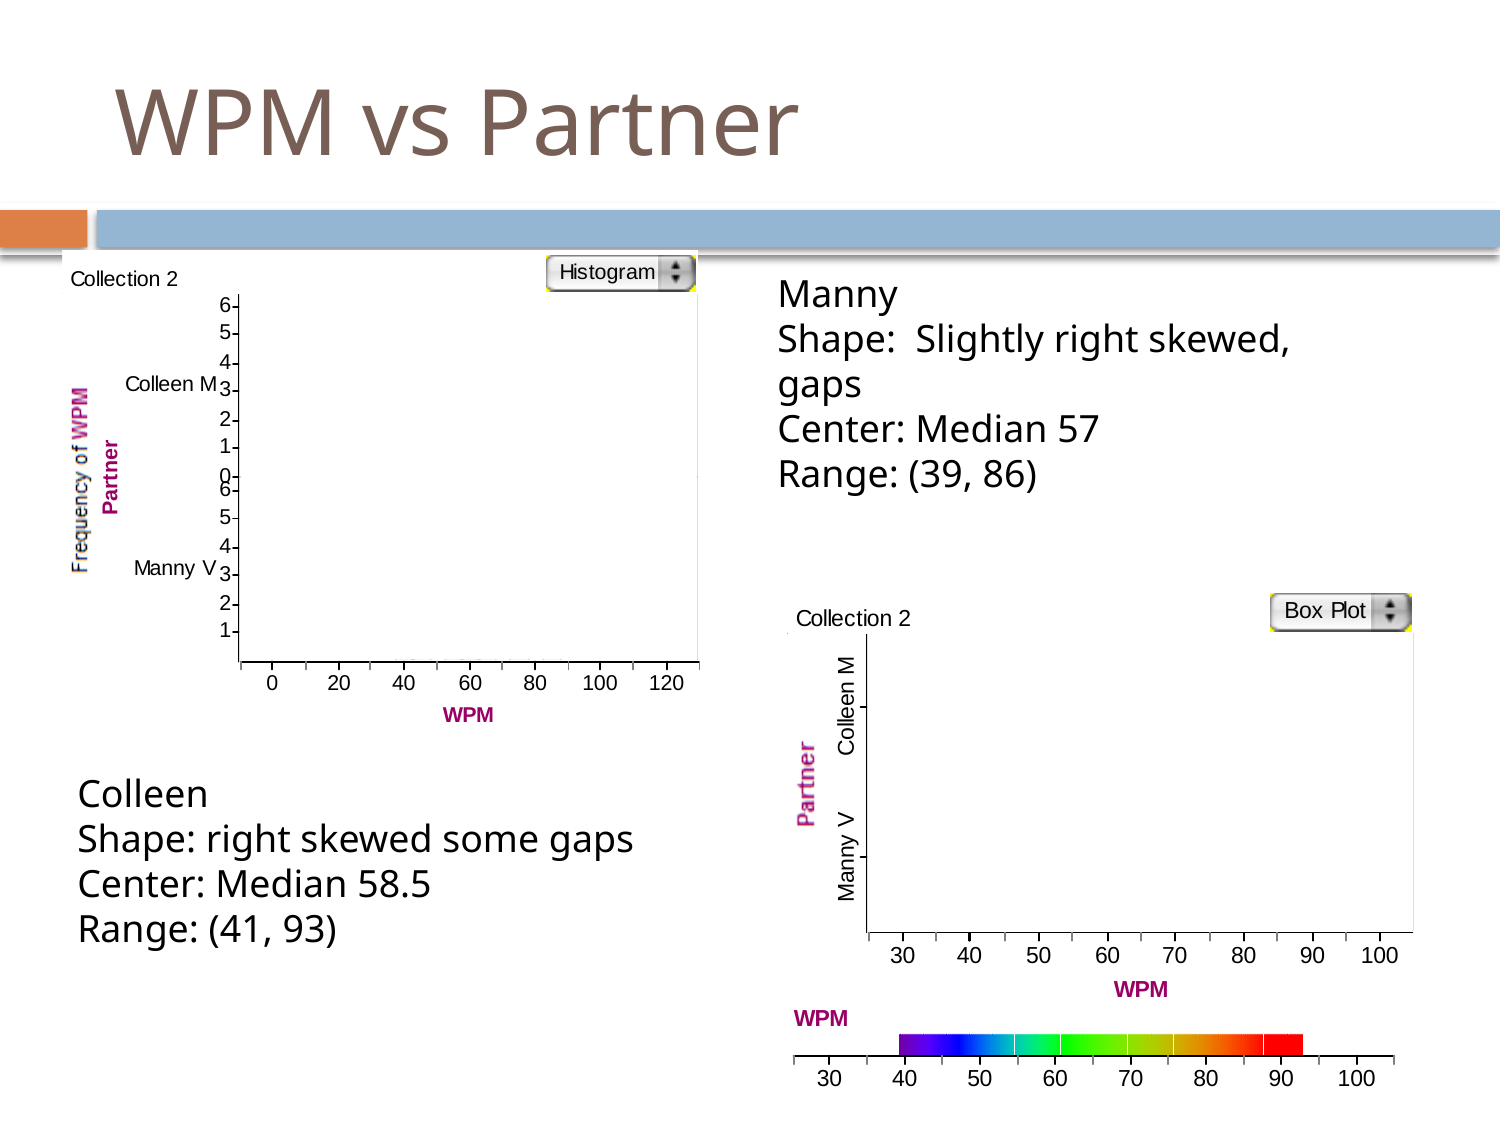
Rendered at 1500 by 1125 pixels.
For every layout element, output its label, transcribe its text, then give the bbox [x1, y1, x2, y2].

title WPM vs Partner [99, 37, 1438, 200]
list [62, 249, 701, 731]
text_box Colleen Shape: right skewed some gaps Center: Median 58.5 Range: (41, 93) [62, 762, 688, 958]
text_box Manny Shape: Slightly right skewed, gaps Center: Median 57 Range: (39, 86) [762, 262, 1388, 503]
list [787, 587, 1416, 1100]
